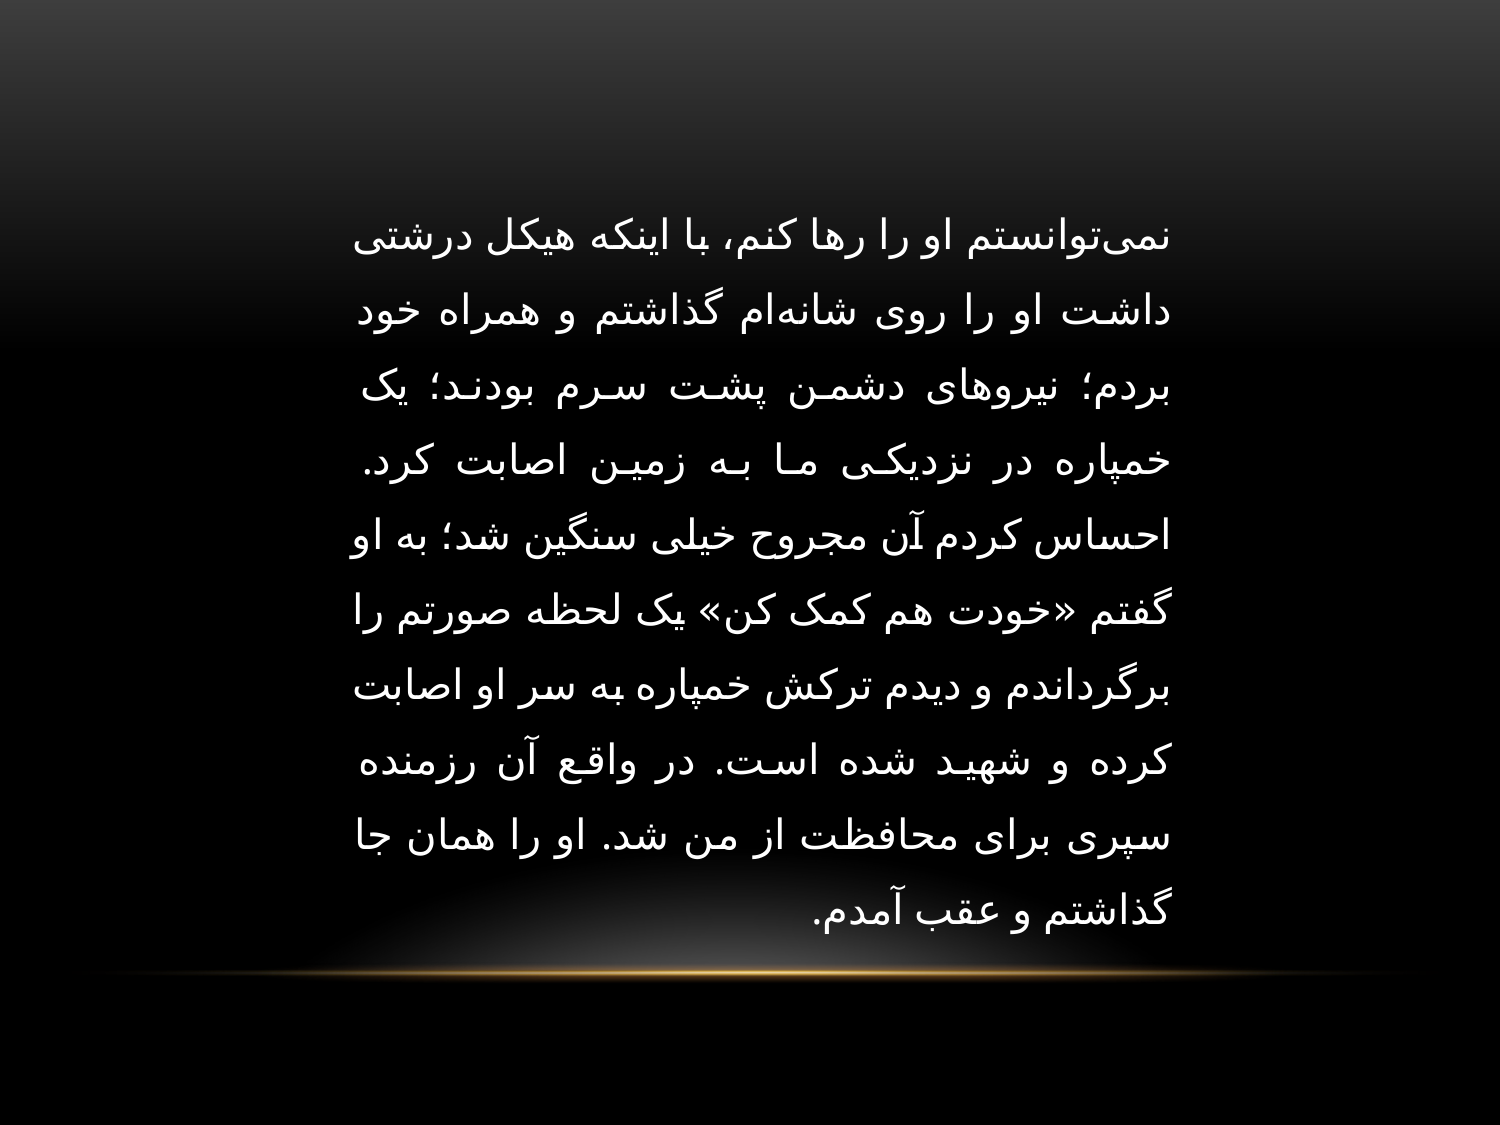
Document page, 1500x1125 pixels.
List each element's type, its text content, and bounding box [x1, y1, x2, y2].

picture [0, 0, 1500, 1125]
text_box نمی‌توانستم او را رها کنم، با اینکه هیکل درشتی داشت او را روی شانه‌ام گذاشتم و همراه خود ‌بردم؛ نیروهای دشمن پشت سرم بودند؛ یک خمپاره در نزدیکی ما به زمین اصابت کرد. احساس کردم آن مجروح خیلی سنگین شد؛ به او گفتم «خودت هم کمک کن» یک لحظه صورتم را برگرداندم و دیدم ترکش خمپاره به سر او اصابت کرده و شهید شده است. در واقع آن رزمنده سپری برای محافظت از من شد. او را همان جا گذاشتم و عقب آمدم. [336, 175, 1188, 941]
